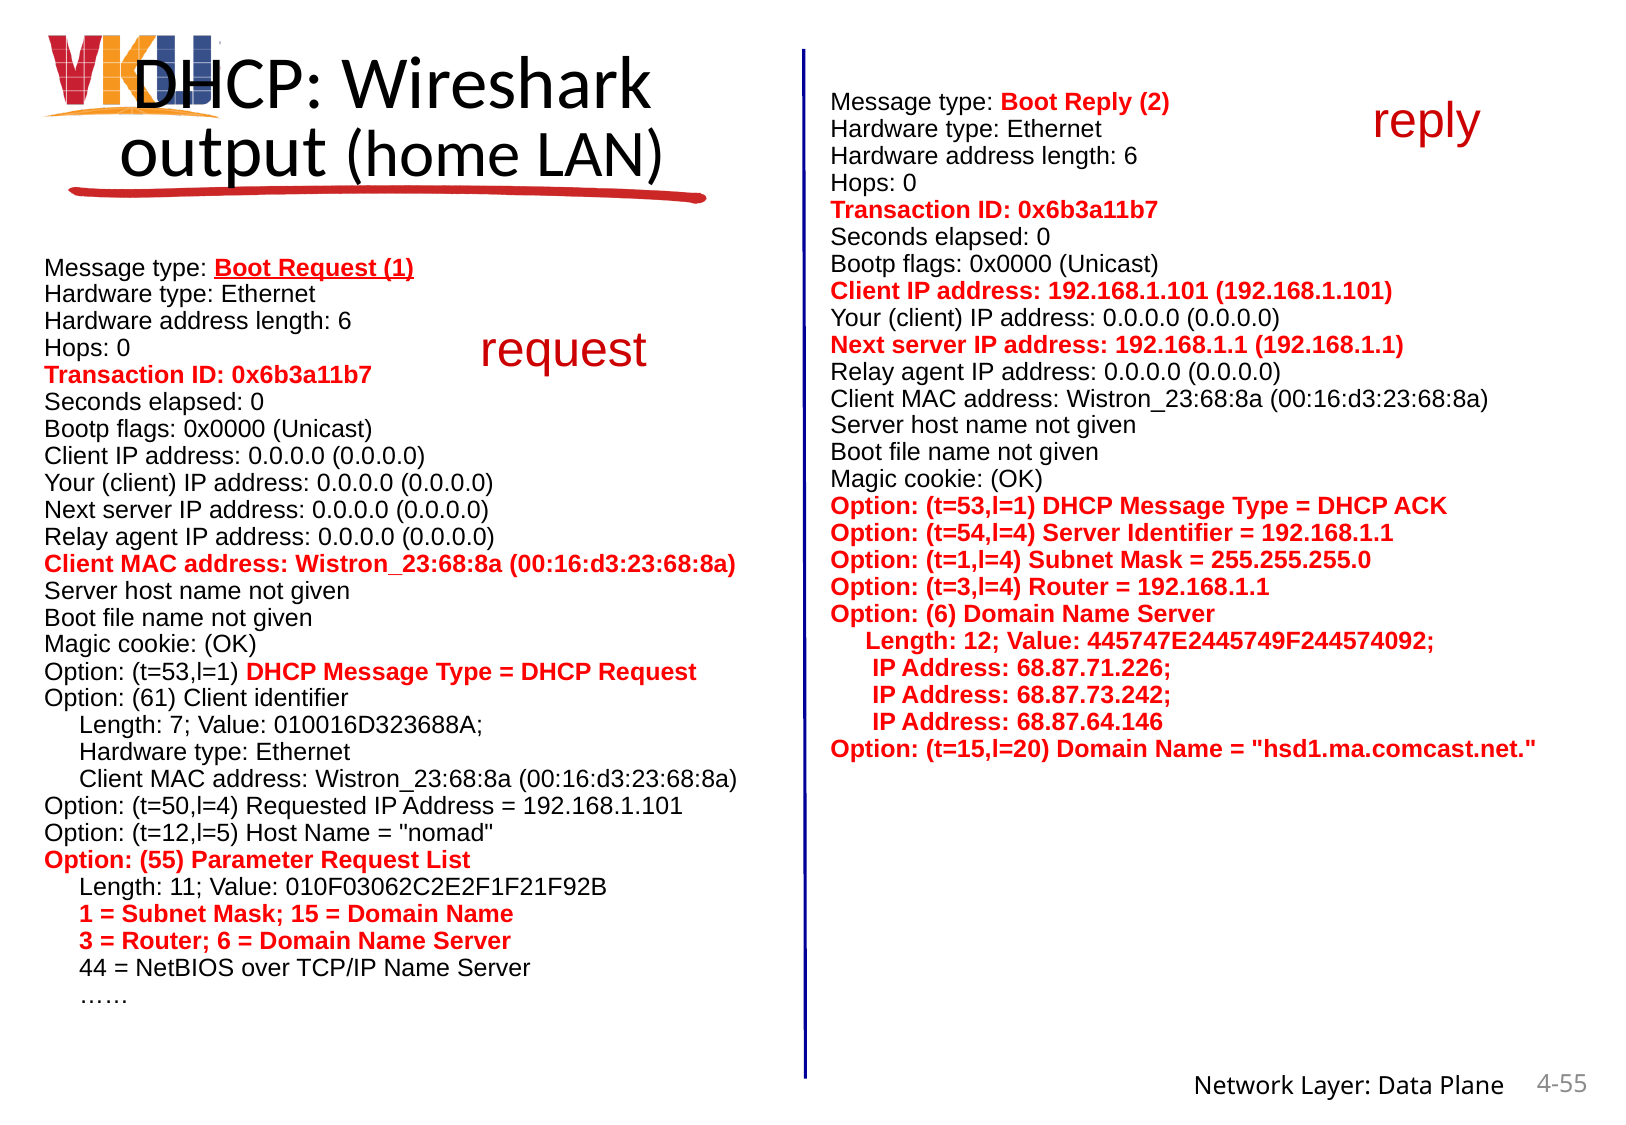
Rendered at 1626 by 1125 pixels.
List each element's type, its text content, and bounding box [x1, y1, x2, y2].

picture [32, 21, 228, 129]
slide_number 4-55 [1502, 1062, 1603, 1107]
title DHCP: Wireshark output (home LAN) [63, 28, 722, 217]
picture [64, 180, 716, 210]
text_box reply [1357, 79, 1496, 155]
text_box request [465, 309, 662, 385]
text_box Message type: Boot Reply (2) Hardware type: Ethernet Hardware address length: 6 Hops: 0 Transaction ID: 0x6b3a11b7 Seconds elapsed: 0 Bootp flags: 0x0000 (Unicast) Client IP address: 192.168.1.101 (192.168.1.101) Your (client) IP address: 0.0.0.0 (0.0.0.0) Next server IP address: 192.168.1.1 (192.168.1.1) Relay agent IP address: 0.0.0.0 (0.0.0.0) Client MAC address: Wistron_23:68:8a (00:16:d3:23:68:8a) Server host name not given Boot file name not given Magic cookie: (OK) Option: (t=53,l=1) DHCP Message Type = DHCP ACK Option: (t=54,l=4) Server Identifier = 192.168.1.1 Option: (t=1,l=4) Subnet Mask = 255.255.255.0 Option: (t=3,l=4) Router = 192.168.1.1 Option: (6) Domain Name Server Length: 12; Value: 445747E2445749F244574092; IP Address: 68.87.71.226; IP Address: 68.87.73.242; IP Address: 68.87.64.146 Option: (t=15,l=20) Domain Name = "hsd1.ma.comcast.net." [815, 81, 1553, 793]
footer Network Layer: Data Plane [1132, 1062, 1502, 1102]
text_box Message type: Boot Request (1) Hardware type: Ethernet Hardware address length: 6 Hops: 0 Transaction ID: 0x6b3a11b7 Seconds elapsed: 0 Bootp flags: 0x0000 (Unicast) Client IP address: 0.0.0.0 (0.0.0.0) Your (client) IP address: 0.0.0.0 (0.0.0.0) Next server IP address: 0.0.0.0 (0.0.0.0) Relay agent IP address: 0.0.0.0 (0.0.0.0) Client MAC address: Wistron_23:68:8a (00:16:d3:23:68:8a) Server host name not given Boot file name not given Magic cookie: (OK) Option: (t=53,l=1) DHCP Message Type = DHCP Request Option: (61) Client identifier Length: 7; Value: 010016D323688A; Hardware type: Ethernet Client MAC address: Wistron_23:68:8a (00:16:d3:23:68:8a) Option: (t=50,l=4) Requested IP Address = 192.168.1.101 Option: (t=12,l=5) Host Name = "nomad" Option: (55) Parameter Request List Length: 11; Value: 010F03062C2E2F1F21F92B 1 = Subnet Mask; 15 = Domain Name 3 = Router; 6 = Domain Name Server 44 = NetBIOS over TCP/IP Name Server …… [29, 247, 755, 1016]
